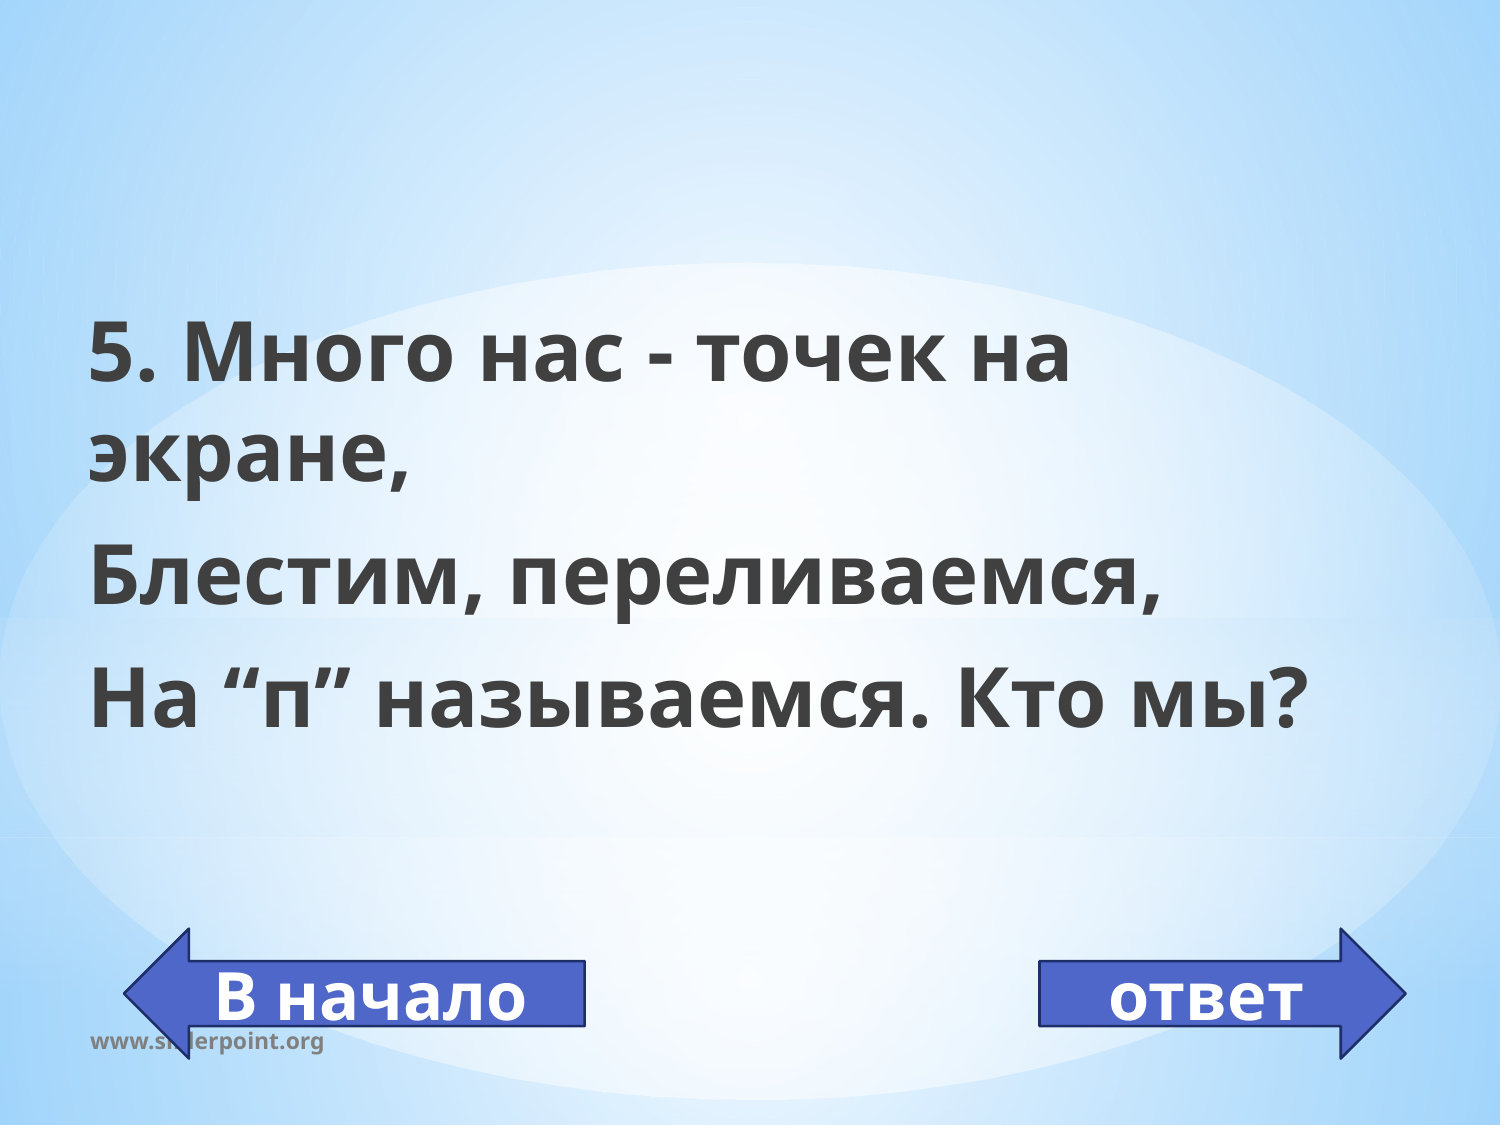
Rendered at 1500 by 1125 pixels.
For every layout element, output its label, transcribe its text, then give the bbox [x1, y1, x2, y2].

text_box [1038, 927, 1407, 1060]
footer www.sliderpoint.org [75, 1012, 625, 1073]
text_box В начало [123, 927, 586, 1012]
list 5. Много нас - точек на экране, Блестим, переливаемся, На “п” называемся. Кто мы? [64, 290, 1436, 861]
